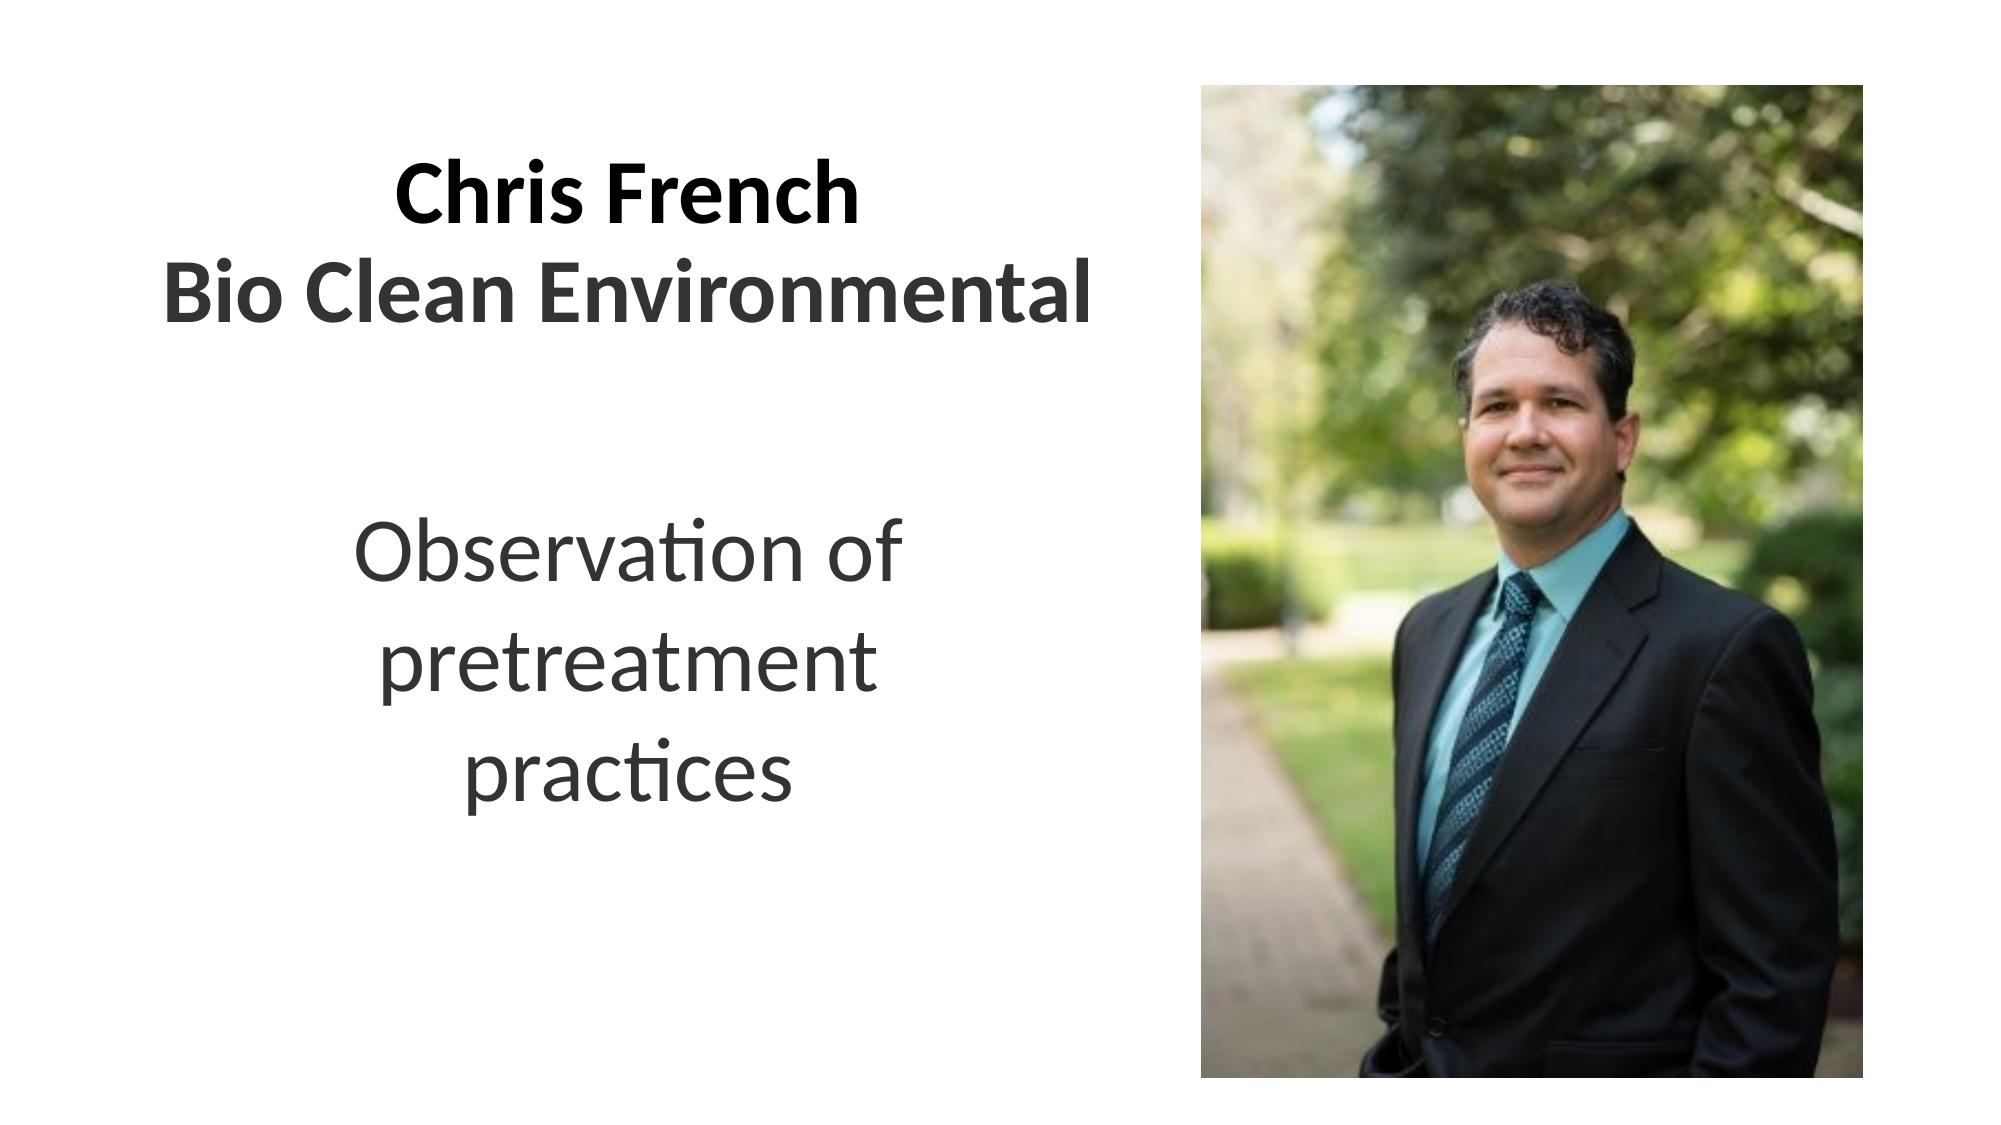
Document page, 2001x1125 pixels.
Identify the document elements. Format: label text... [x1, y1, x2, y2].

picture [1201, 85, 1863, 1078]
title Chris French Bio Clean Environmental [137, 134, 1120, 353]
text_box Observation of pretreatment practices [246, 482, 1012, 827]
